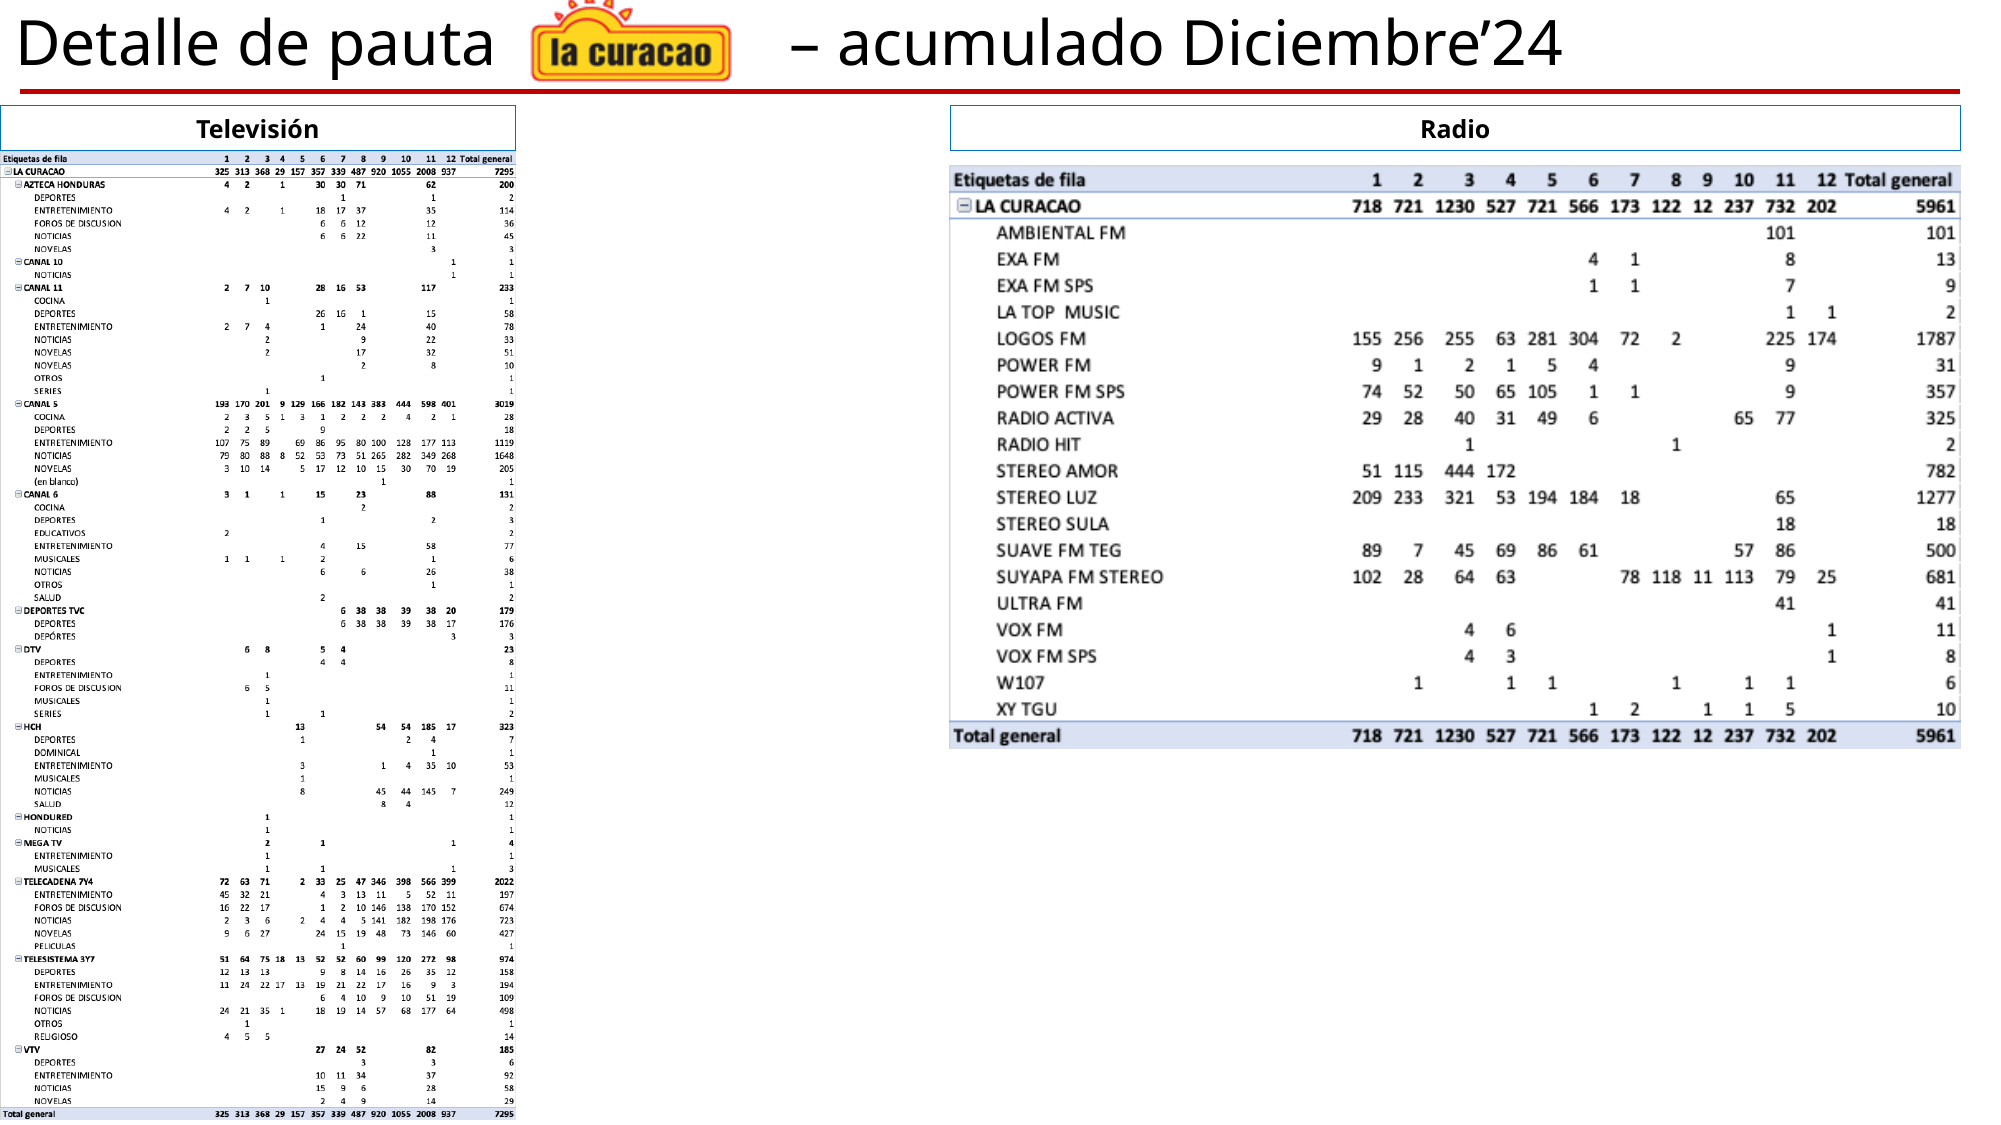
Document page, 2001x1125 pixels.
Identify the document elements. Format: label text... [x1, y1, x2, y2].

picture [949, 165, 1961, 749]
text_box Detalle de pauta – acumulado Diciembre’24 [0, 0, 528, 92]
picture [528, 0, 735, 89]
text_box Detalle de pauta – acumulado Diciembre’24 [735, 0, 2000, 92]
text_box Televisión [0, 105, 516, 151]
picture [0, 151, 516, 1120]
text_box Radio [950, 105, 1961, 151]
